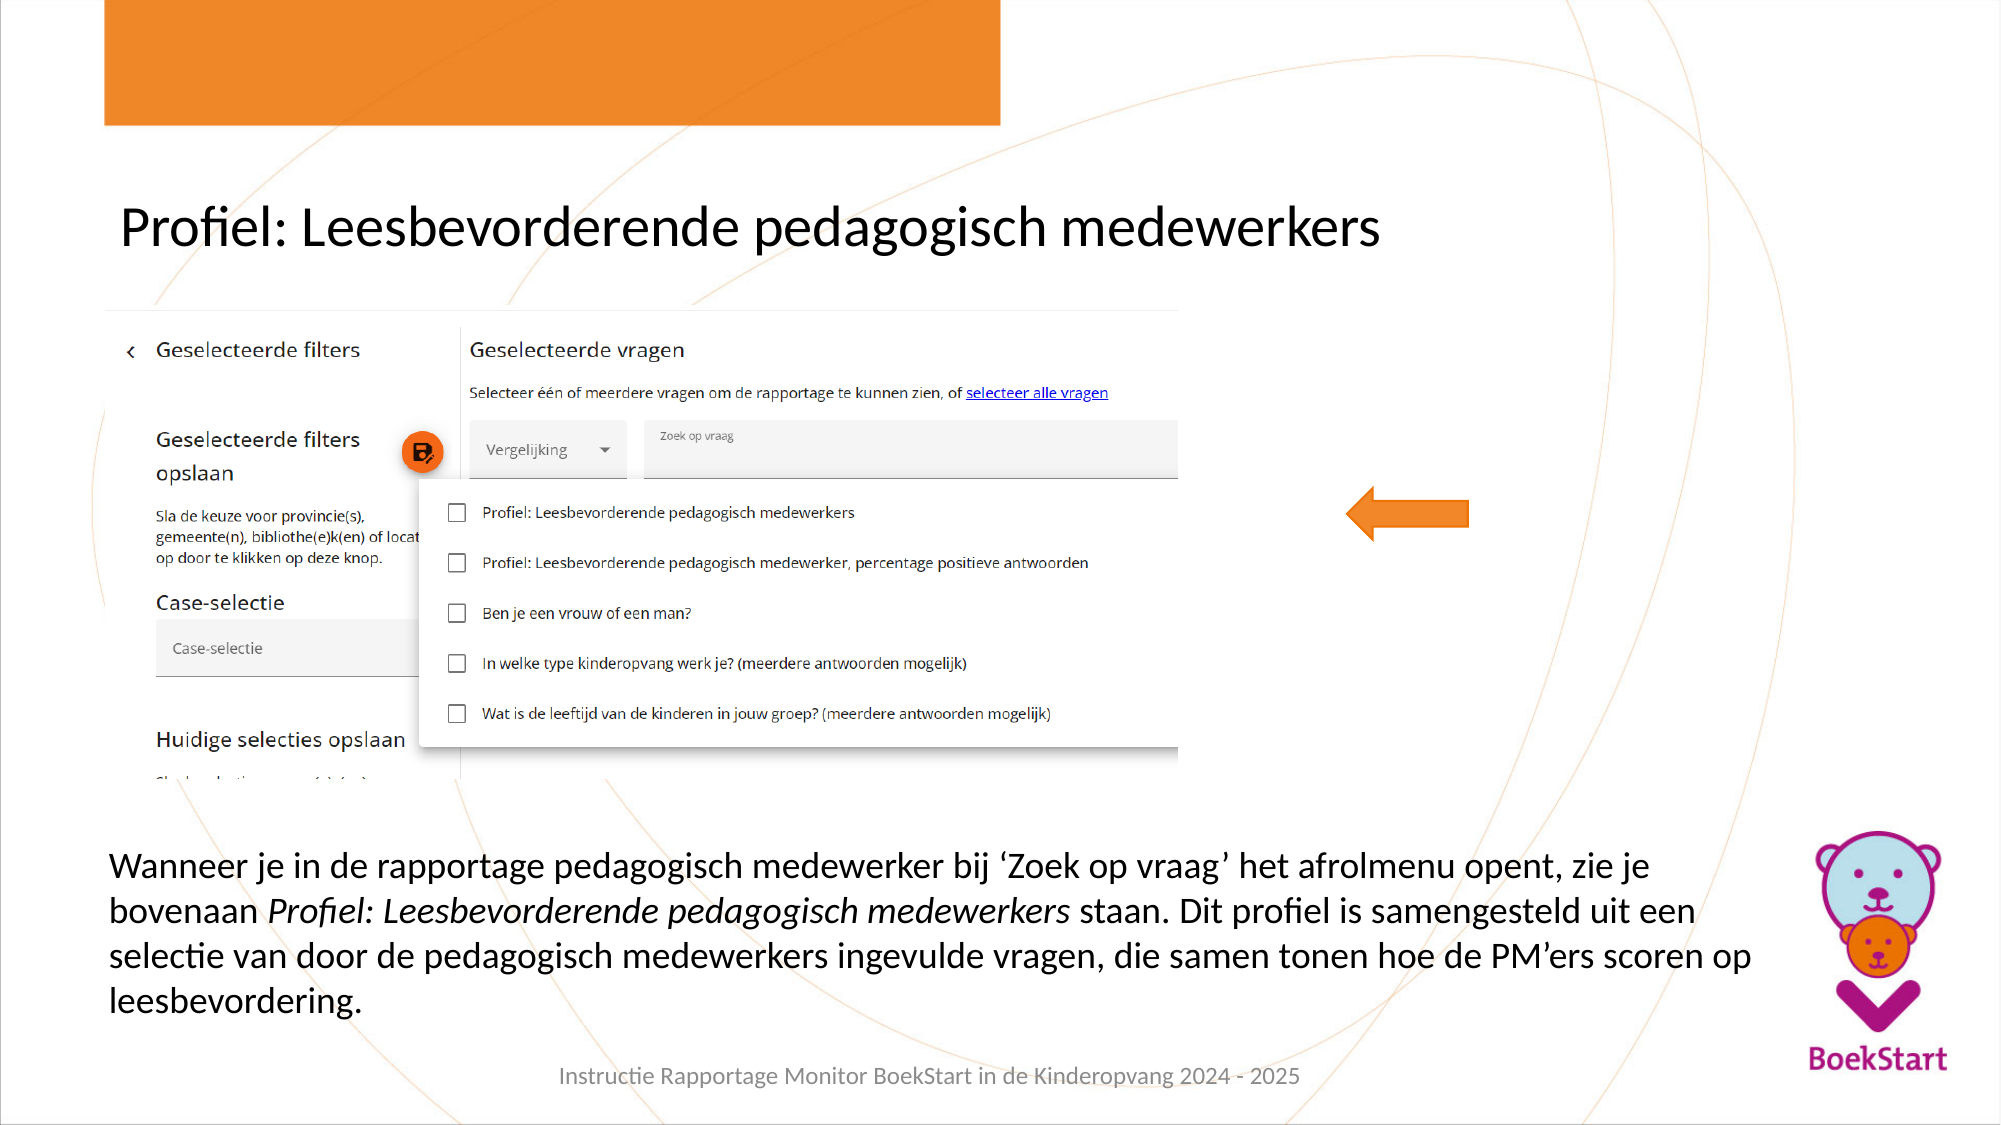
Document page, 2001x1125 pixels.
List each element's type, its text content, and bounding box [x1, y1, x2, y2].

picture [0, 0, 2001, 1125]
text_box Wanneer je in de rapportage pedagogisch medewerker bij ‘Zoek op vraag’ het afrolmenu opent, zie je bovenaan Profiel: Leesbevorderende pedagogisch medewerkers staan. Dit profiel is samengesteld uit een selectie van door de pedagogisch medewerkers ingevulde vragen, die samen tonen hoe de PM’ers scoren op leesbevordering. [93, 833, 1797, 1028]
text_box [1345, 485, 1469, 542]
footer Instructie Rapportage Monitor BoekStart in de Kinderopvang 2024 - 2025 [486, 1044, 1386, 1105]
title Profiel: Leesbevorderende pedagogisch medewerkers [105, 158, 1863, 297]
